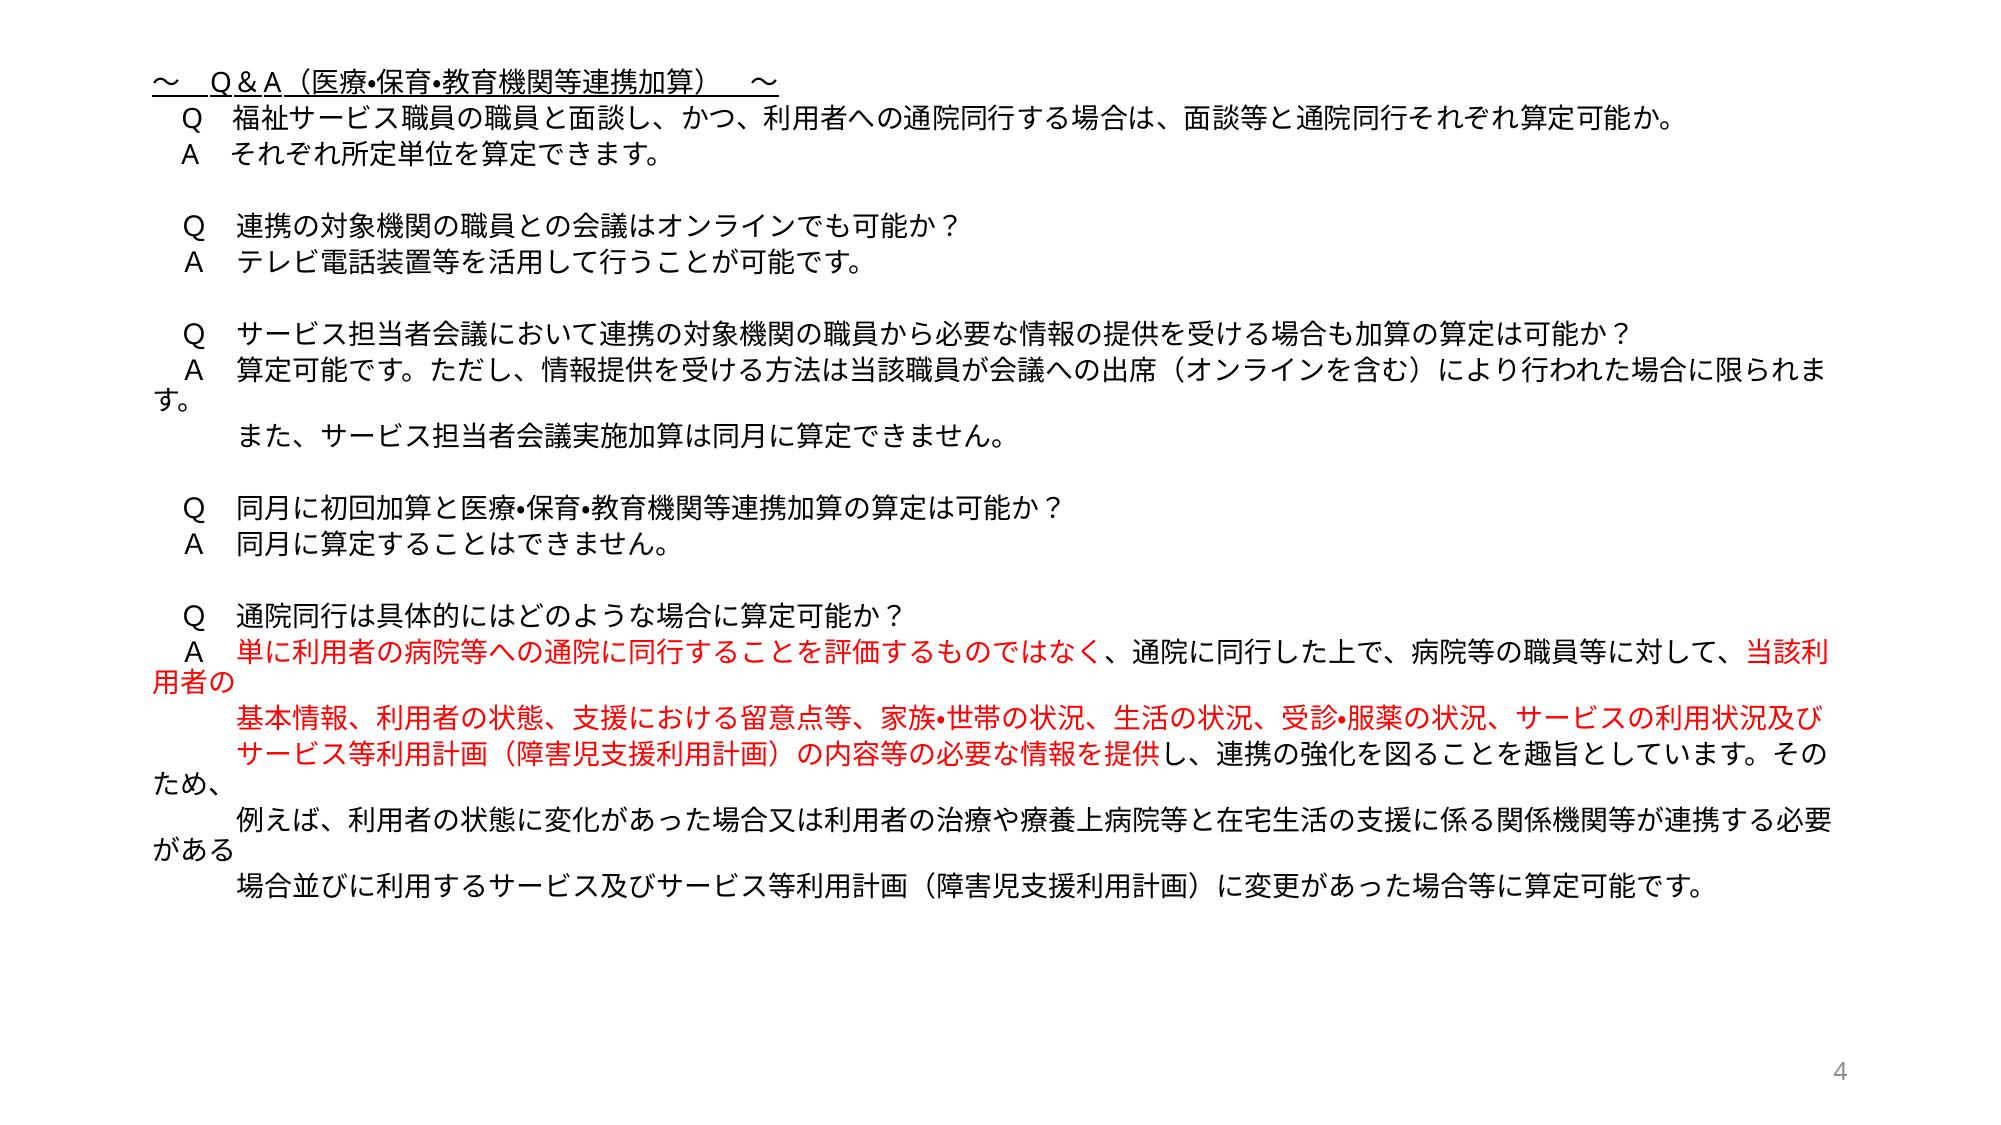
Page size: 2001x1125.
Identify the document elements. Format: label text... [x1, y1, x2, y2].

slide_number 4 [1412, 1042, 1863, 1103]
list ～ Q＆A（医療・保育・教育機関等連携加算） ～ Q 福祉サービス職員の職員と面談し、かつ、利用者への通院同行する場合は、面談等と通院同行それぞれ算定可能か。 A それぞれ所定単位を算定できます。 Ｑ 連携の対象機関の職員との会議はオンラインでも可能か？ Ａ テレビ電話装置等を活用して行うことが可能です。 Ｑ サービス担当者会議において連携の対象機関の職員から必要な情報の提供を受ける場合も加算の算定は可能か？ Ａ 算定可能です。ただし、情報提供を受ける方法は当該職員が会議への出席（オンラインを含む）により行われた場合に限られます。 また、サービス担当者会議実施加算は同月に算定できません。 Ｑ 同月に初回加算と医療・保育・教育機関等連携加算の算定は可能か？ Ａ 同月に算定することはできません。 Ｑ 通院同行は具体的にはどのような場合に算定可能か？ Ａ 単に利用者の病院等への通院に同行することを評価するものではなく、通院に同行した上で、病院等の職員等に対して、当該利用者の 基本情報、利用者の状態、支援における留意点等、家族・世帯の状況、生活の状況、受診・服薬の状況、サービスの利用状況及び サービス等利用計画（障害児支援利用計画）の内容等の必要な情報を提供し、連携の強化を図ることを趣旨としています。そのため、 例えば、利用者の状態に変化があった場合又は利用者の治療や療養上病院等と在宅生活の支援に係る関係機関等が連携する必要がある 場合並びに利用するサービス及びサービス等利用計画（障害児支援利用計画）に変更があった場合等に算定可能です。 [137, 61, 1863, 969]
